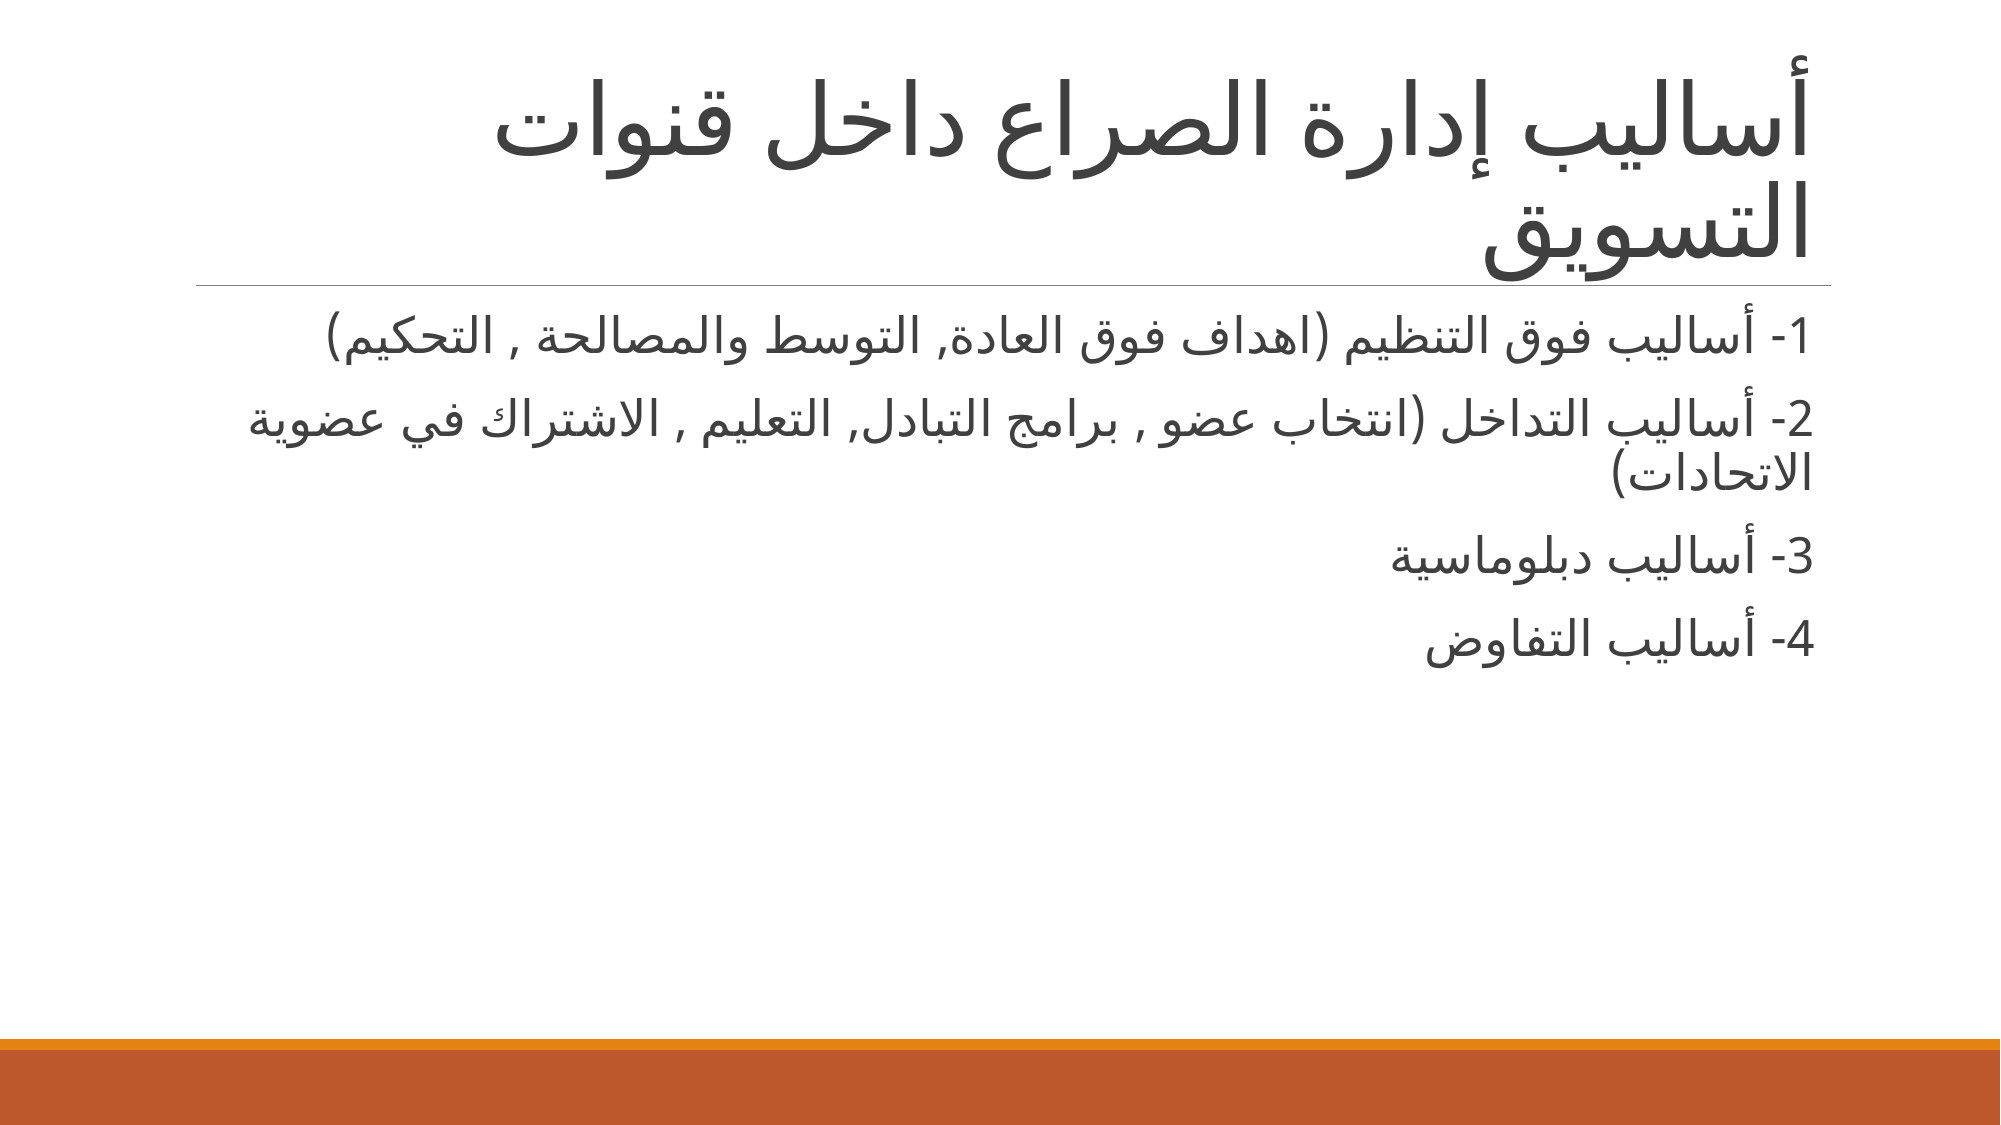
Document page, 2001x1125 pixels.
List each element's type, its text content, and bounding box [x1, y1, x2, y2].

list 1- أساليب فوق التنظيم (اهداف فوق العادة, التوسط والمصالحة , التحكيم) 2- أساليب التداخل (انتخاب عضو , برامج التبادل, التعليم , الاشتراك في عضوية الاتحادات) 3- أساليب دبلوماسية 4- أساليب التفاوض [180, 302, 1830, 963]
title أساليب إدارة الصراع داخل قنوات التسويق [180, 47, 1830, 285]
